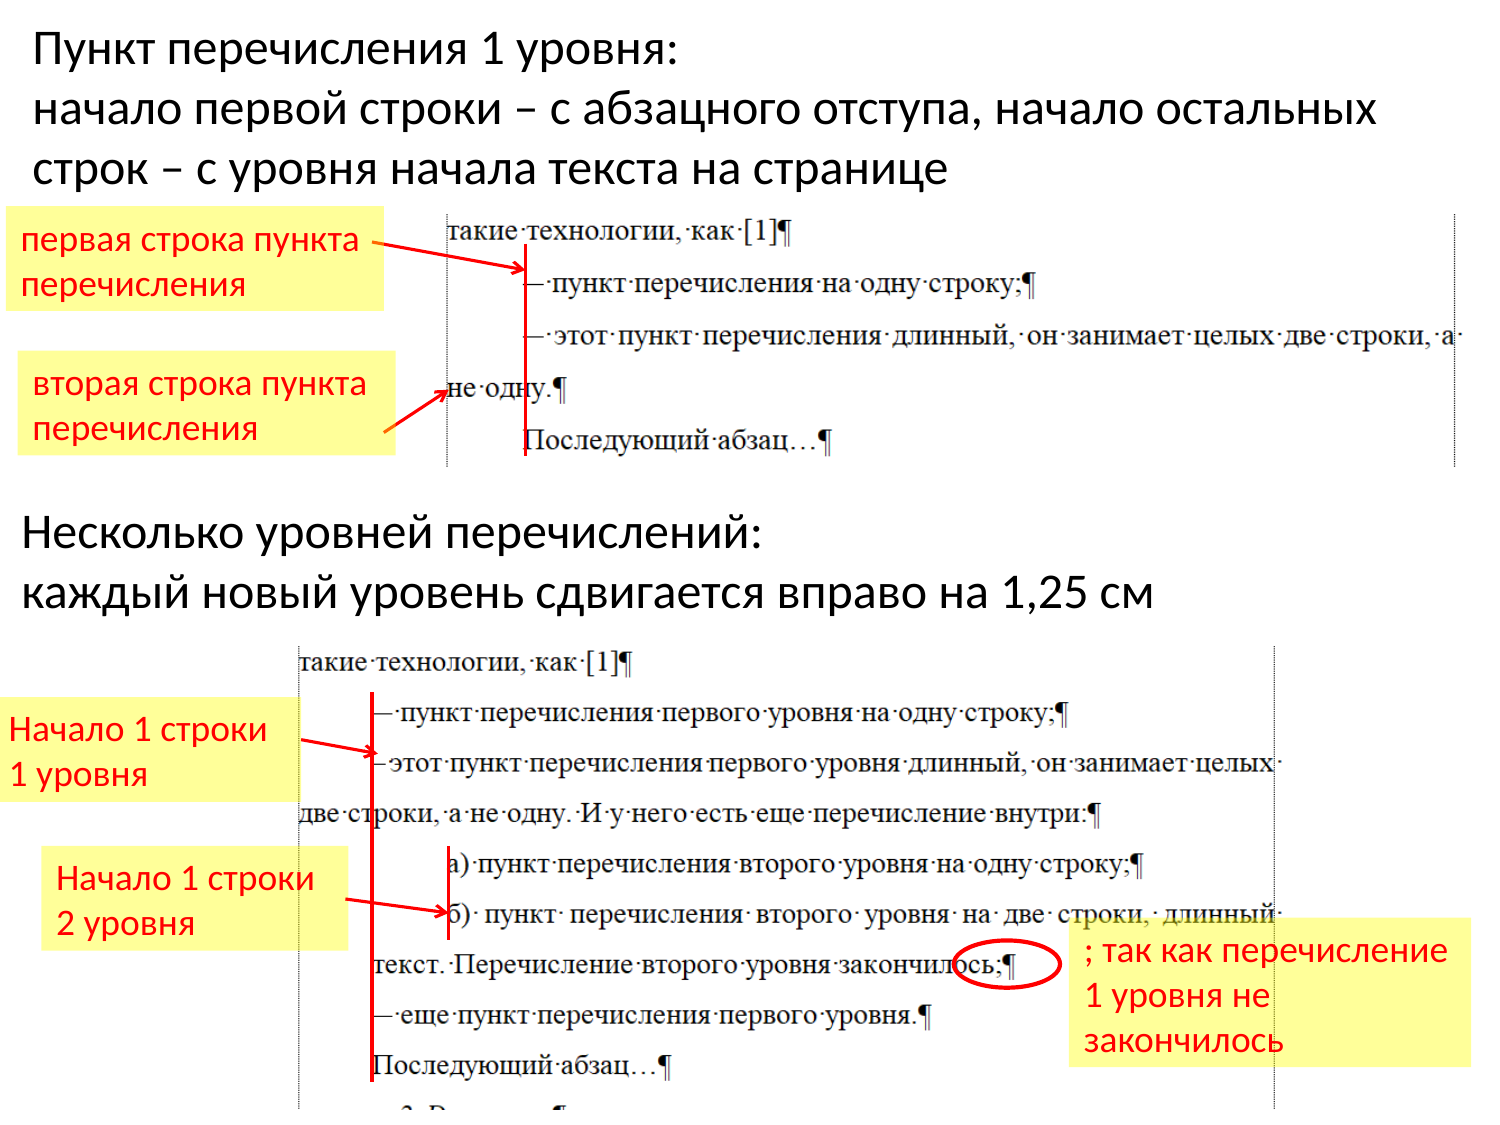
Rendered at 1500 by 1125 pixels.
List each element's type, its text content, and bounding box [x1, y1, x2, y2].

text_box Пункт перечисления 1 уровня: начало первой строки – с абзацного отступа, начало остальных строк – с уровня начала текста на странице [17, 7, 1483, 202]
text_box Начало 1 строки 2 уровня [41, 845, 272, 951]
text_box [300, 739, 379, 754]
text_box Несколько уровней перечислений: каждый новый уровень сдвигается вправо на 1,25 см [6, 491, 1472, 627]
text_box Начало 1 строки 1 уровня [0, 697, 272, 802]
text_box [371, 241, 526, 271]
text_box ; так как перечисление 1 уровня не закончилось [1299, 917, 1472, 1068]
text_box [383, 389, 449, 433]
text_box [345, 898, 449, 914]
picture [427, 213, 1483, 468]
picture [277, 644, 1294, 1111]
text_box первая строка пункта перечисления [5, 206, 384, 311]
text_box вторая строка пункта перечисления [17, 350, 396, 456]
